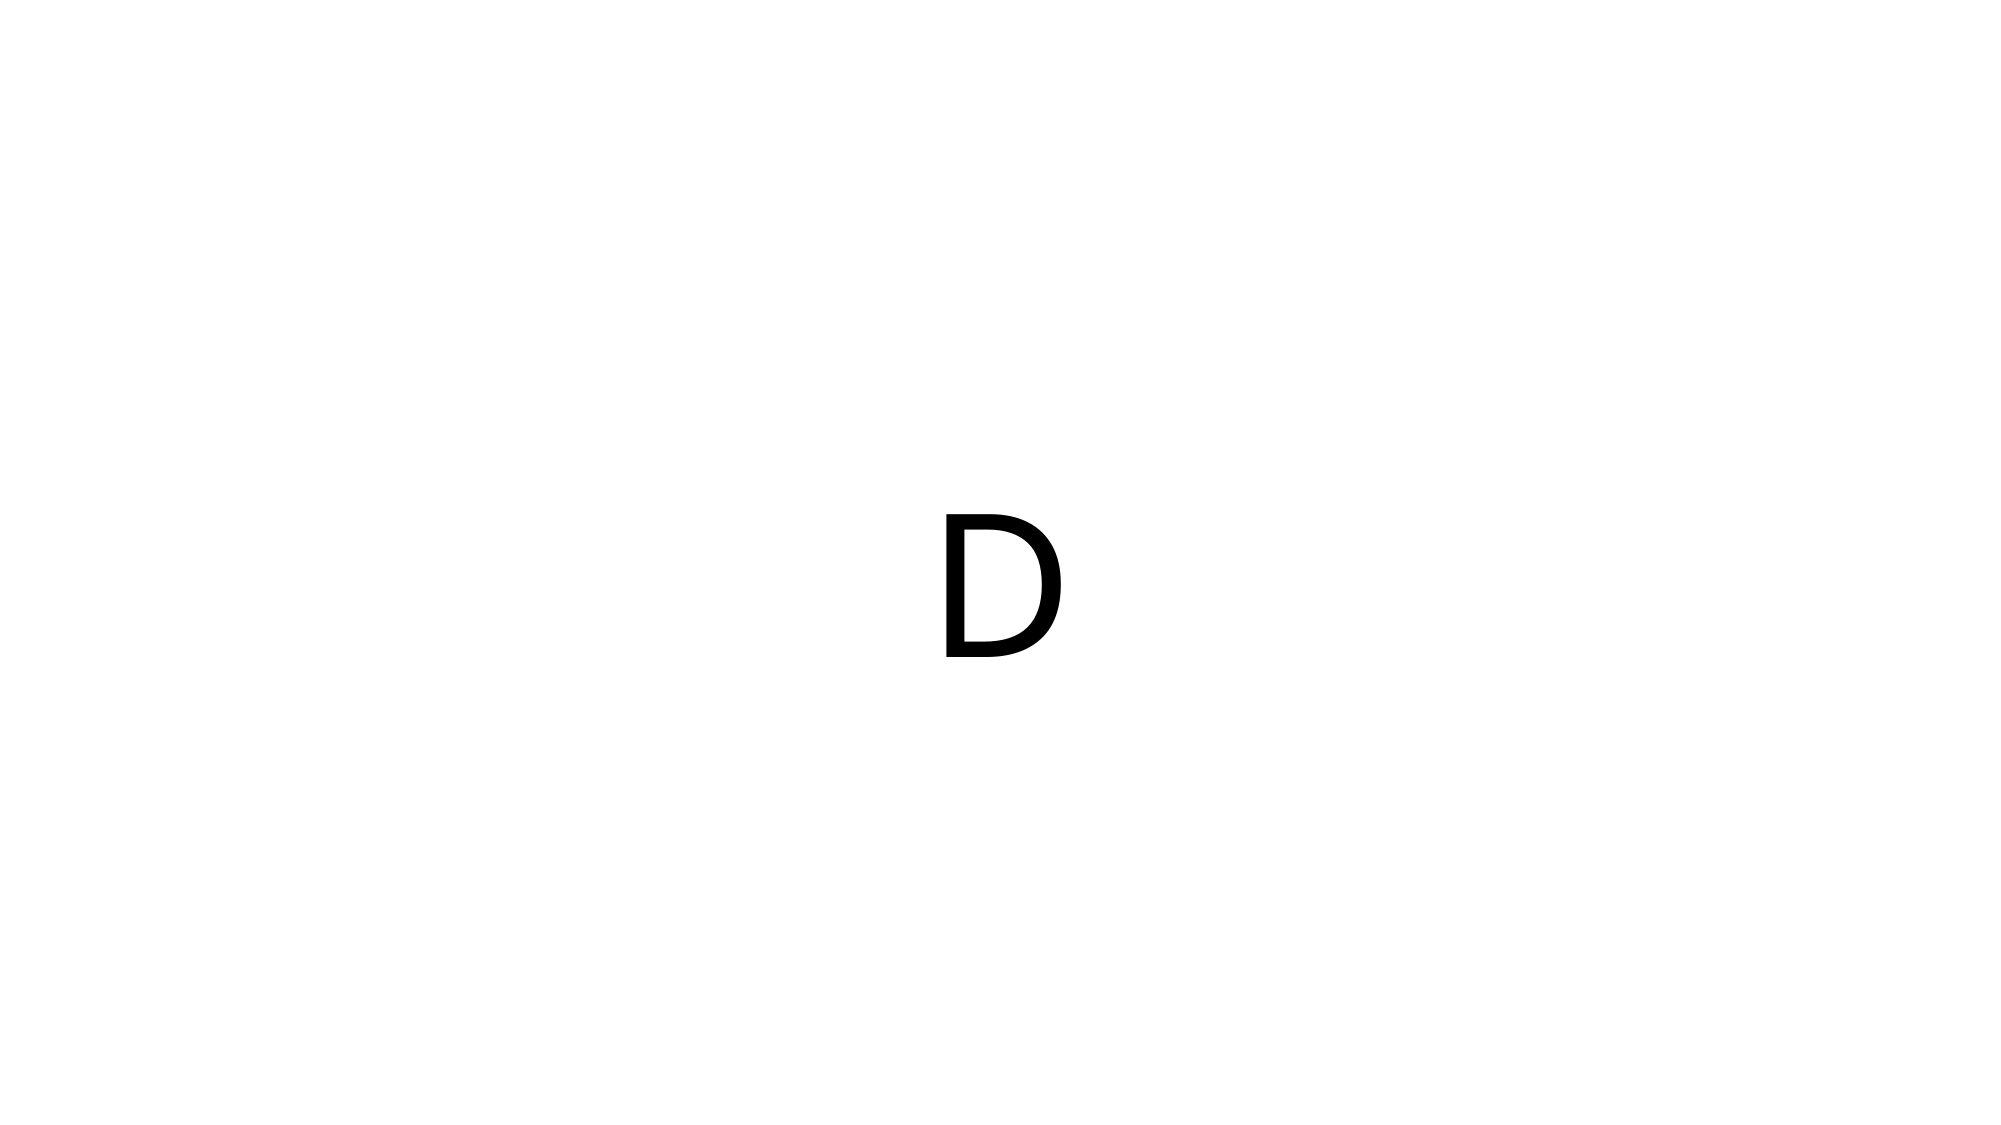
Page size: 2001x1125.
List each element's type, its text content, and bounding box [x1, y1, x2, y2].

title D [137, 59, 1863, 1125]
